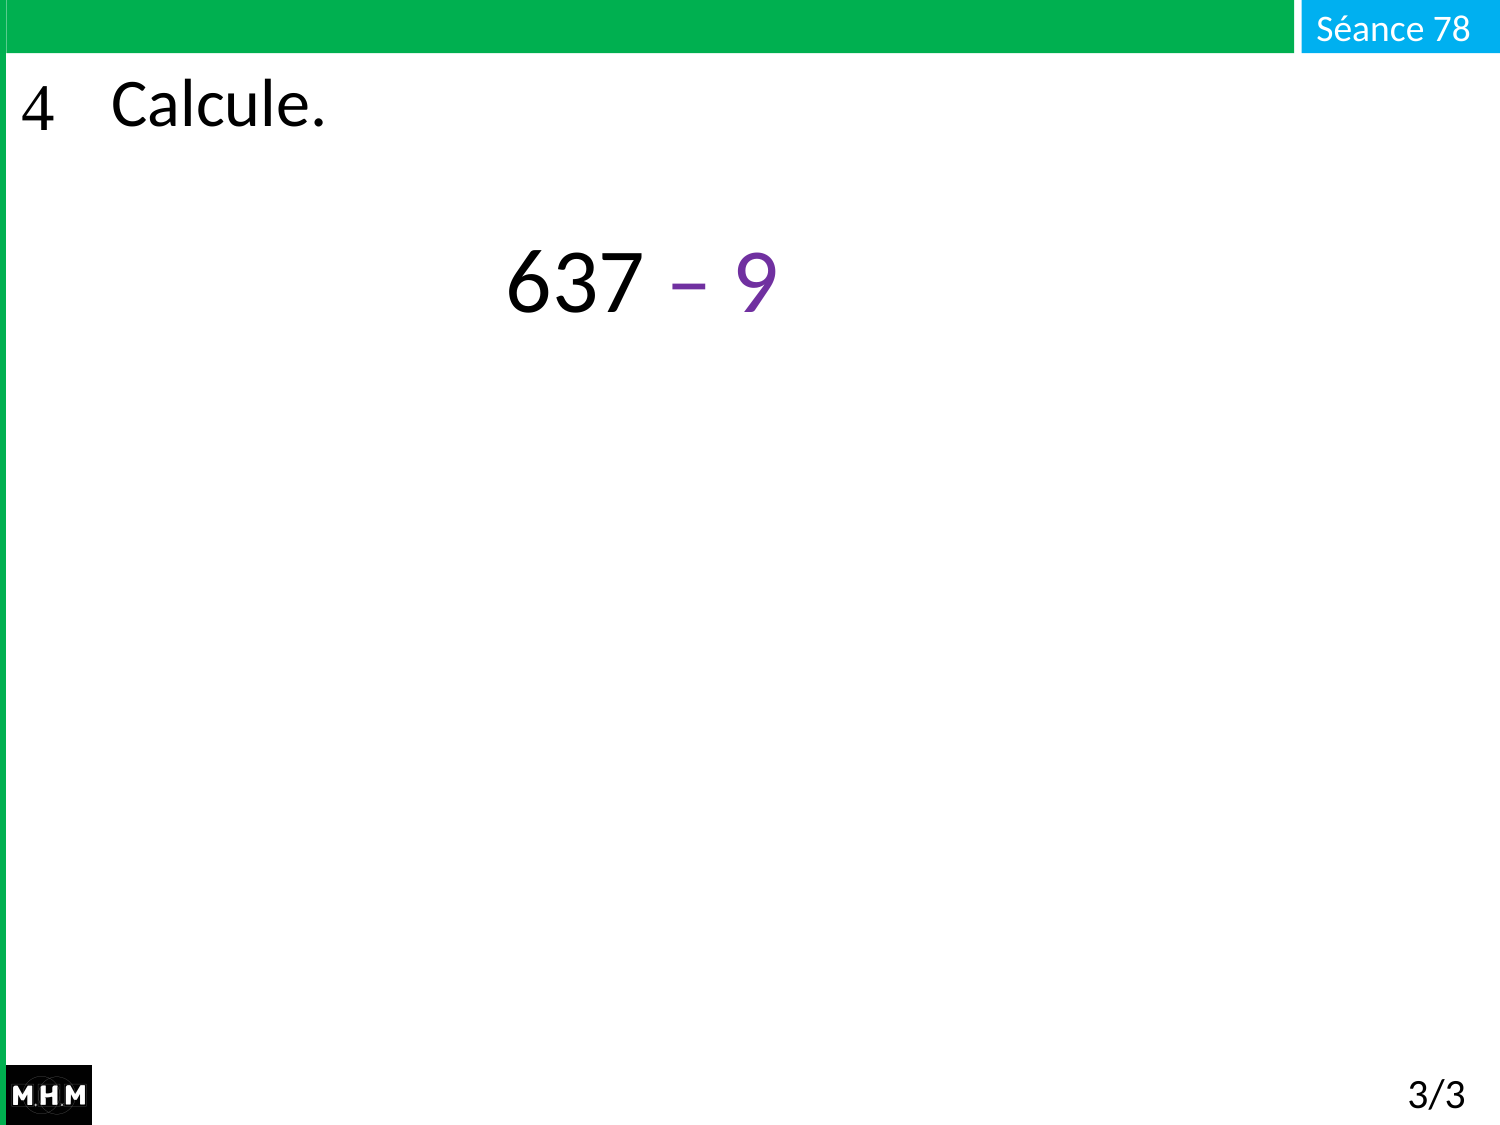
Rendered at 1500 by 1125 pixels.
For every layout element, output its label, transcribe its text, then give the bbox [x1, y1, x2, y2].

text_box 637 – 9 [490, 213, 963, 448]
picture [6, 1065, 92, 1125]
title Calcule. [96, 60, 1391, 150]
list 3/3 [1373, 1064, 1500, 1125]
